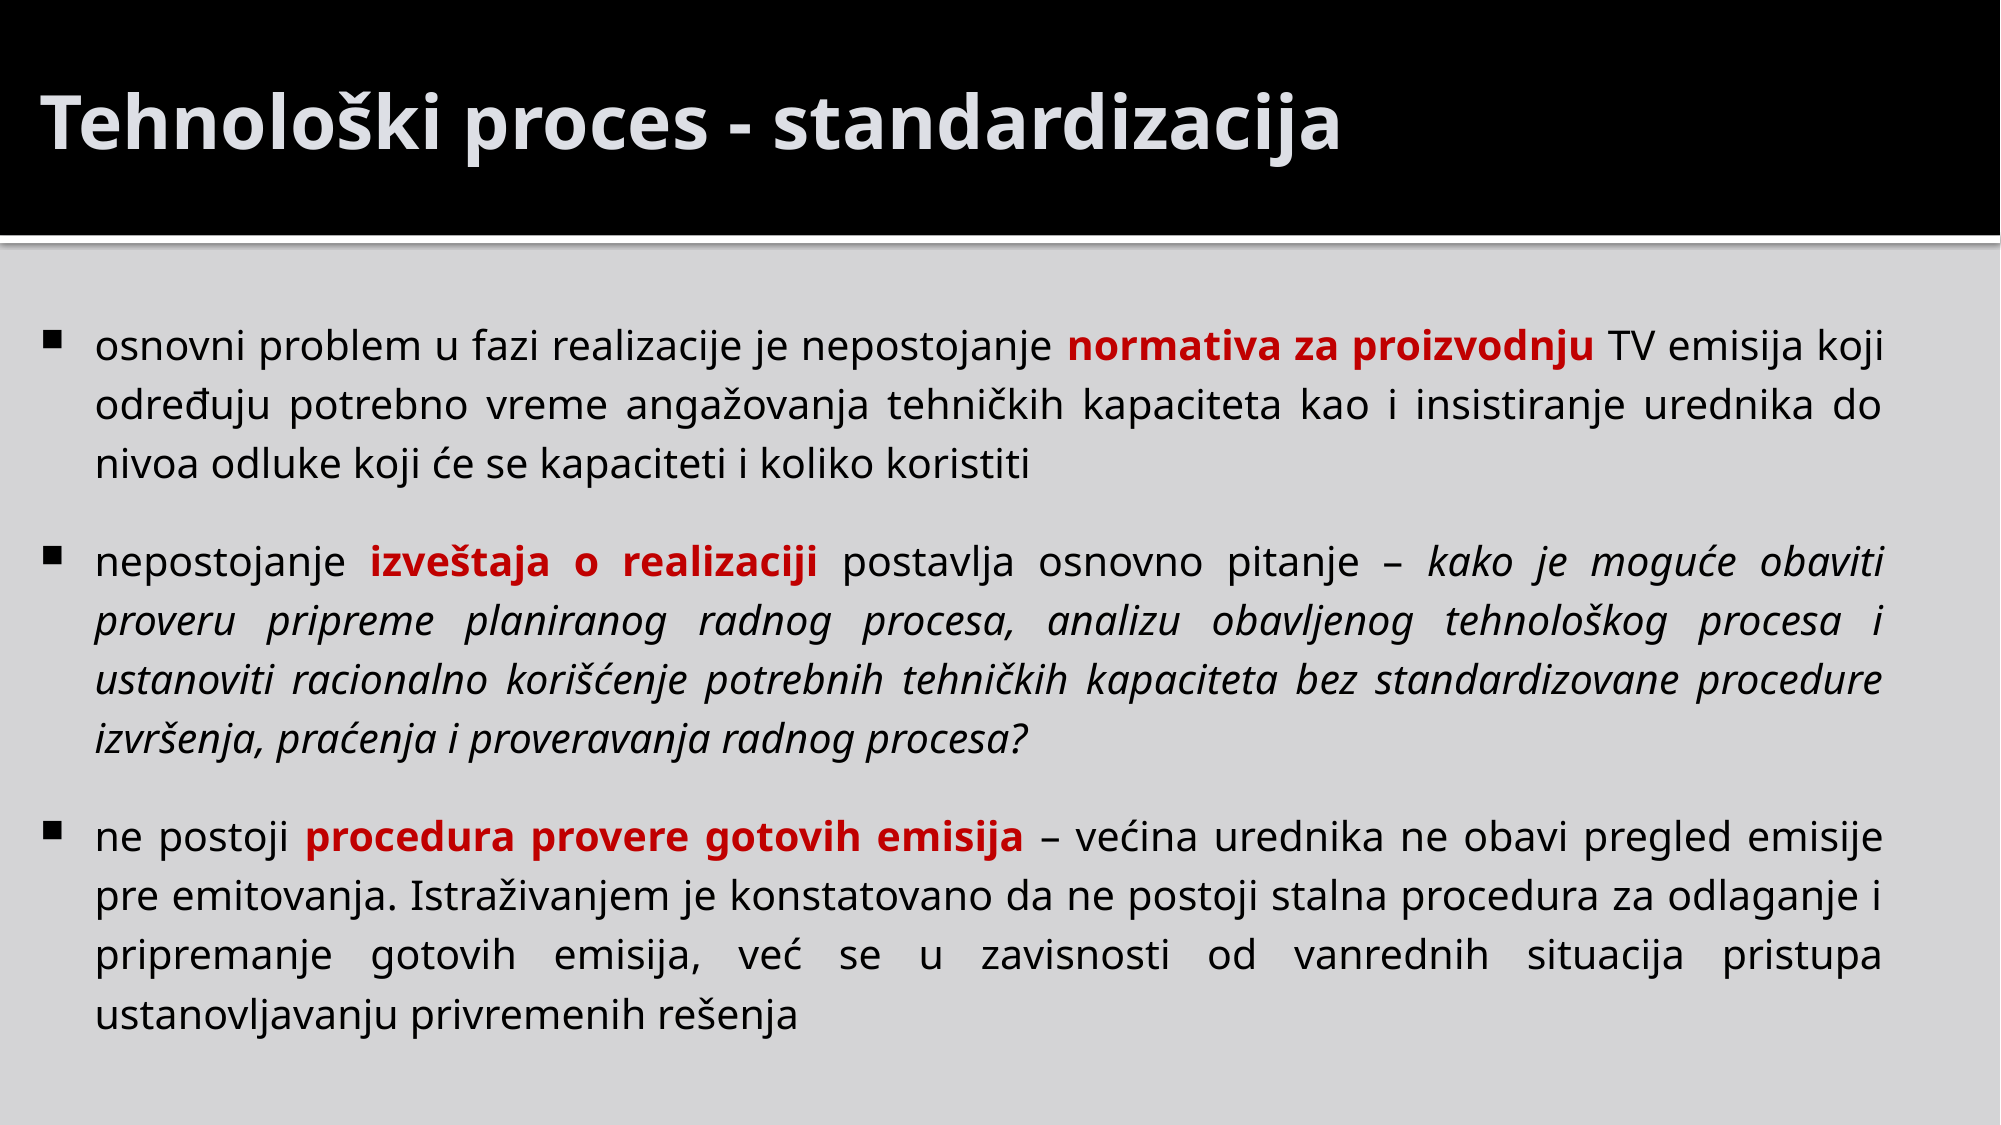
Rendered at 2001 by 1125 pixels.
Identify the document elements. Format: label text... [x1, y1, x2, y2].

text_box Tehnološki proces - standardizacija [24, 75, 1663, 200]
list osnovni problem u fazi realizacije je nepostojanje normativa za proizvodnju TV emisija koji određuju potrebno vreme angažovanja tehničkih kapaciteta kao i insistiranje urednika do nivoa odluke koji će se kapaciteti i koliko koristiti nepostojanje izveštaja o realizaciji postavlja osnovno pitanje – kako je moguće obaviti proveru pripreme planiranog radnog procesa, analizu obavljenog tehnološkog procesa i ustanoviti racionalno korišćenje potrebnih tehničkih kapaciteta bez standardizovane procedure izvršenja, praćenja i proveravanja radnog procesa? ne postoji procedura provere gotovih emisija – većina urednika ne obavi pregled emisije pre emitovanja. Istraživanjem je konstatovano da ne postoji stalna procedura za odlaganje i pripremanje gotovih emisija, već se u zavisnosti od vanrednih situacija pristupa ustanovljavanju privremenih rešenja [12, 237, 1900, 1125]
